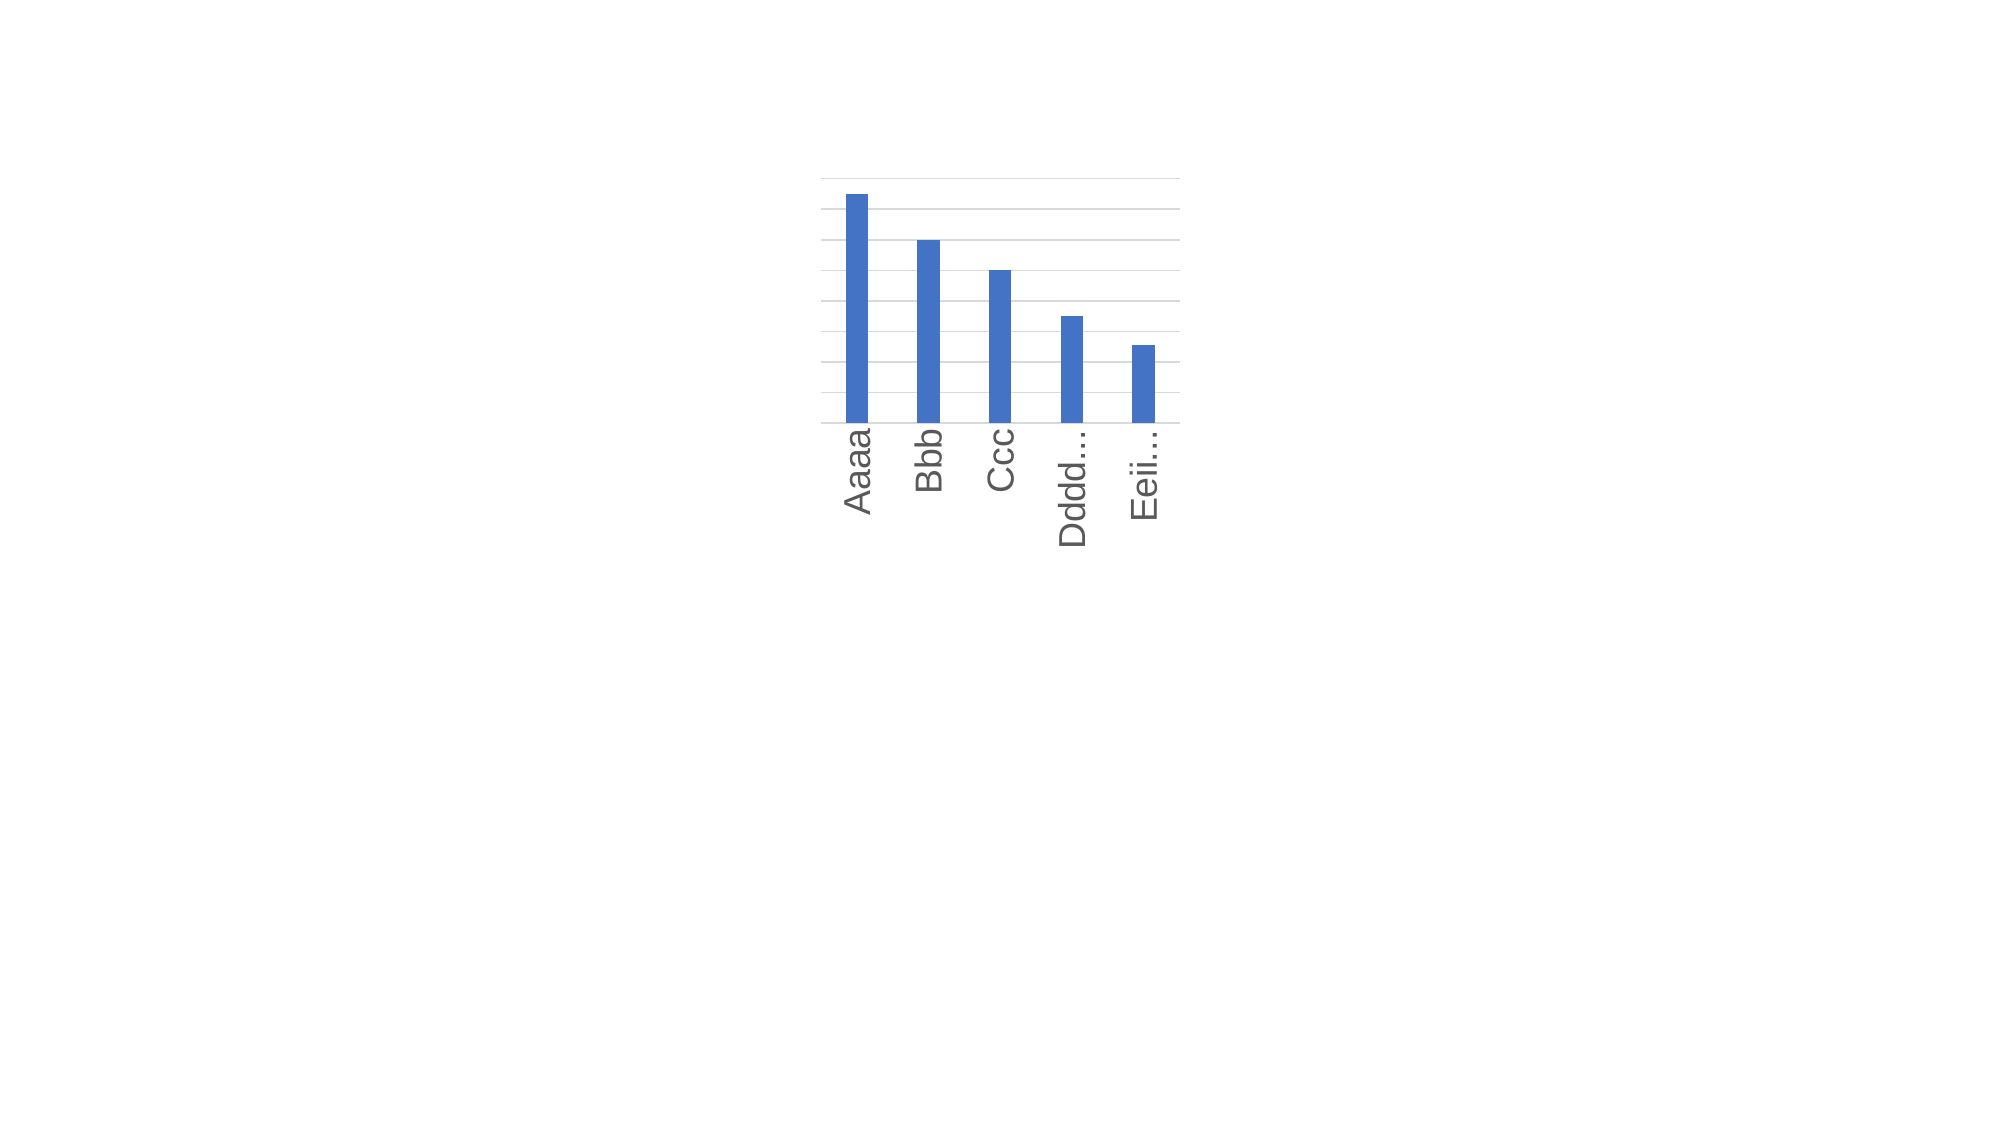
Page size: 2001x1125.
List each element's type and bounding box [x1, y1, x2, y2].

chart [814, 156, 1186, 581]
